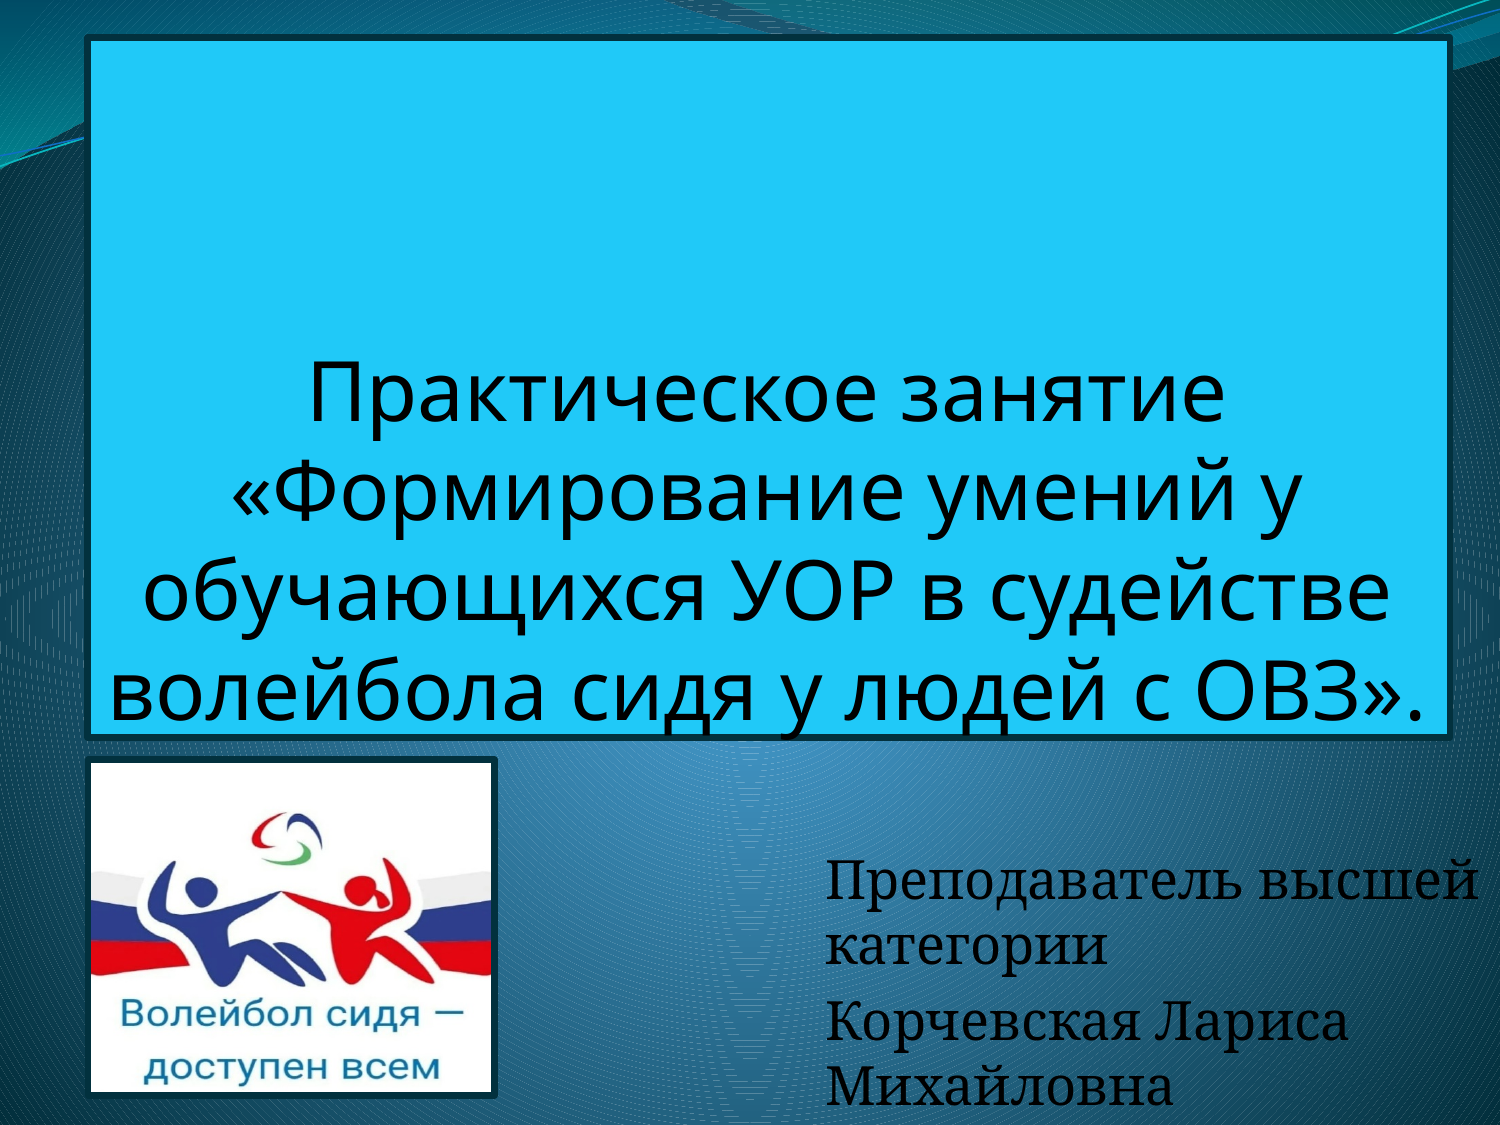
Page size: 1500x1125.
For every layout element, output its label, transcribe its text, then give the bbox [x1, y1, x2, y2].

subtitle Преподаватель высшей категории Корчевская Лариса Михайловна [825, 837, 1500, 1125]
title Практическое занятие «Формирование умений у обучающихся УОР в судействе волейбола сидя у людей с ОВЗ». [87, 37, 1450, 738]
picture [92, 764, 490, 1091]
